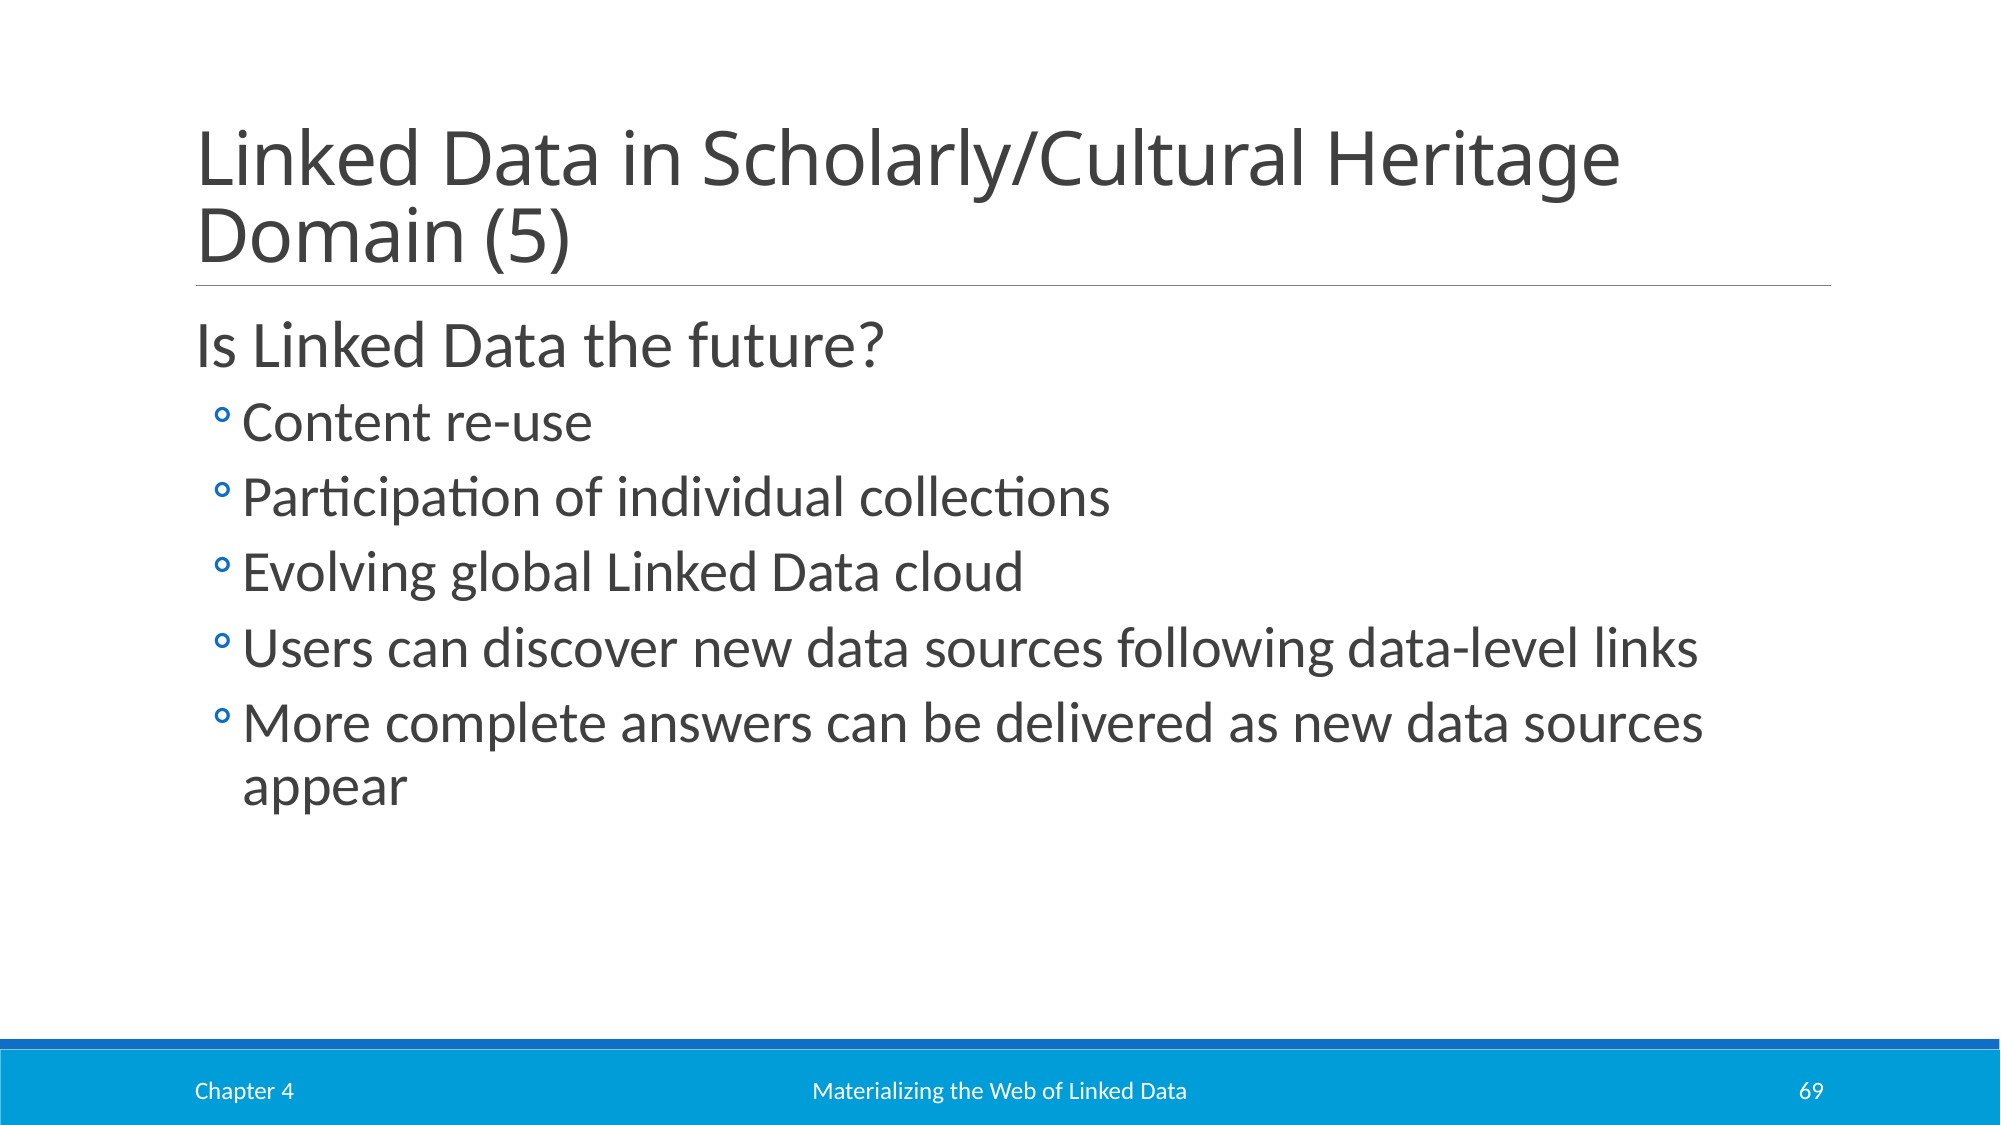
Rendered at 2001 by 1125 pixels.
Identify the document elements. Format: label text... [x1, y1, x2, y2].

title Linked Data in Scholarly/Cultural Heritage Domain (5) [180, 47, 1830, 285]
slide_number 69 [1624, 1059, 1840, 1120]
footer Materializing the Web of Linked Data [604, 1059, 1396, 1120]
list Is Linked Data the future? Content re-use Participation of individual collections Evolving global Linked Data cloud Users can discover new data sources following data-level links More complete answers can be delivered as new data sources appear [180, 302, 1830, 963]
slide_number Chapter 4 [180, 1059, 586, 1120]
